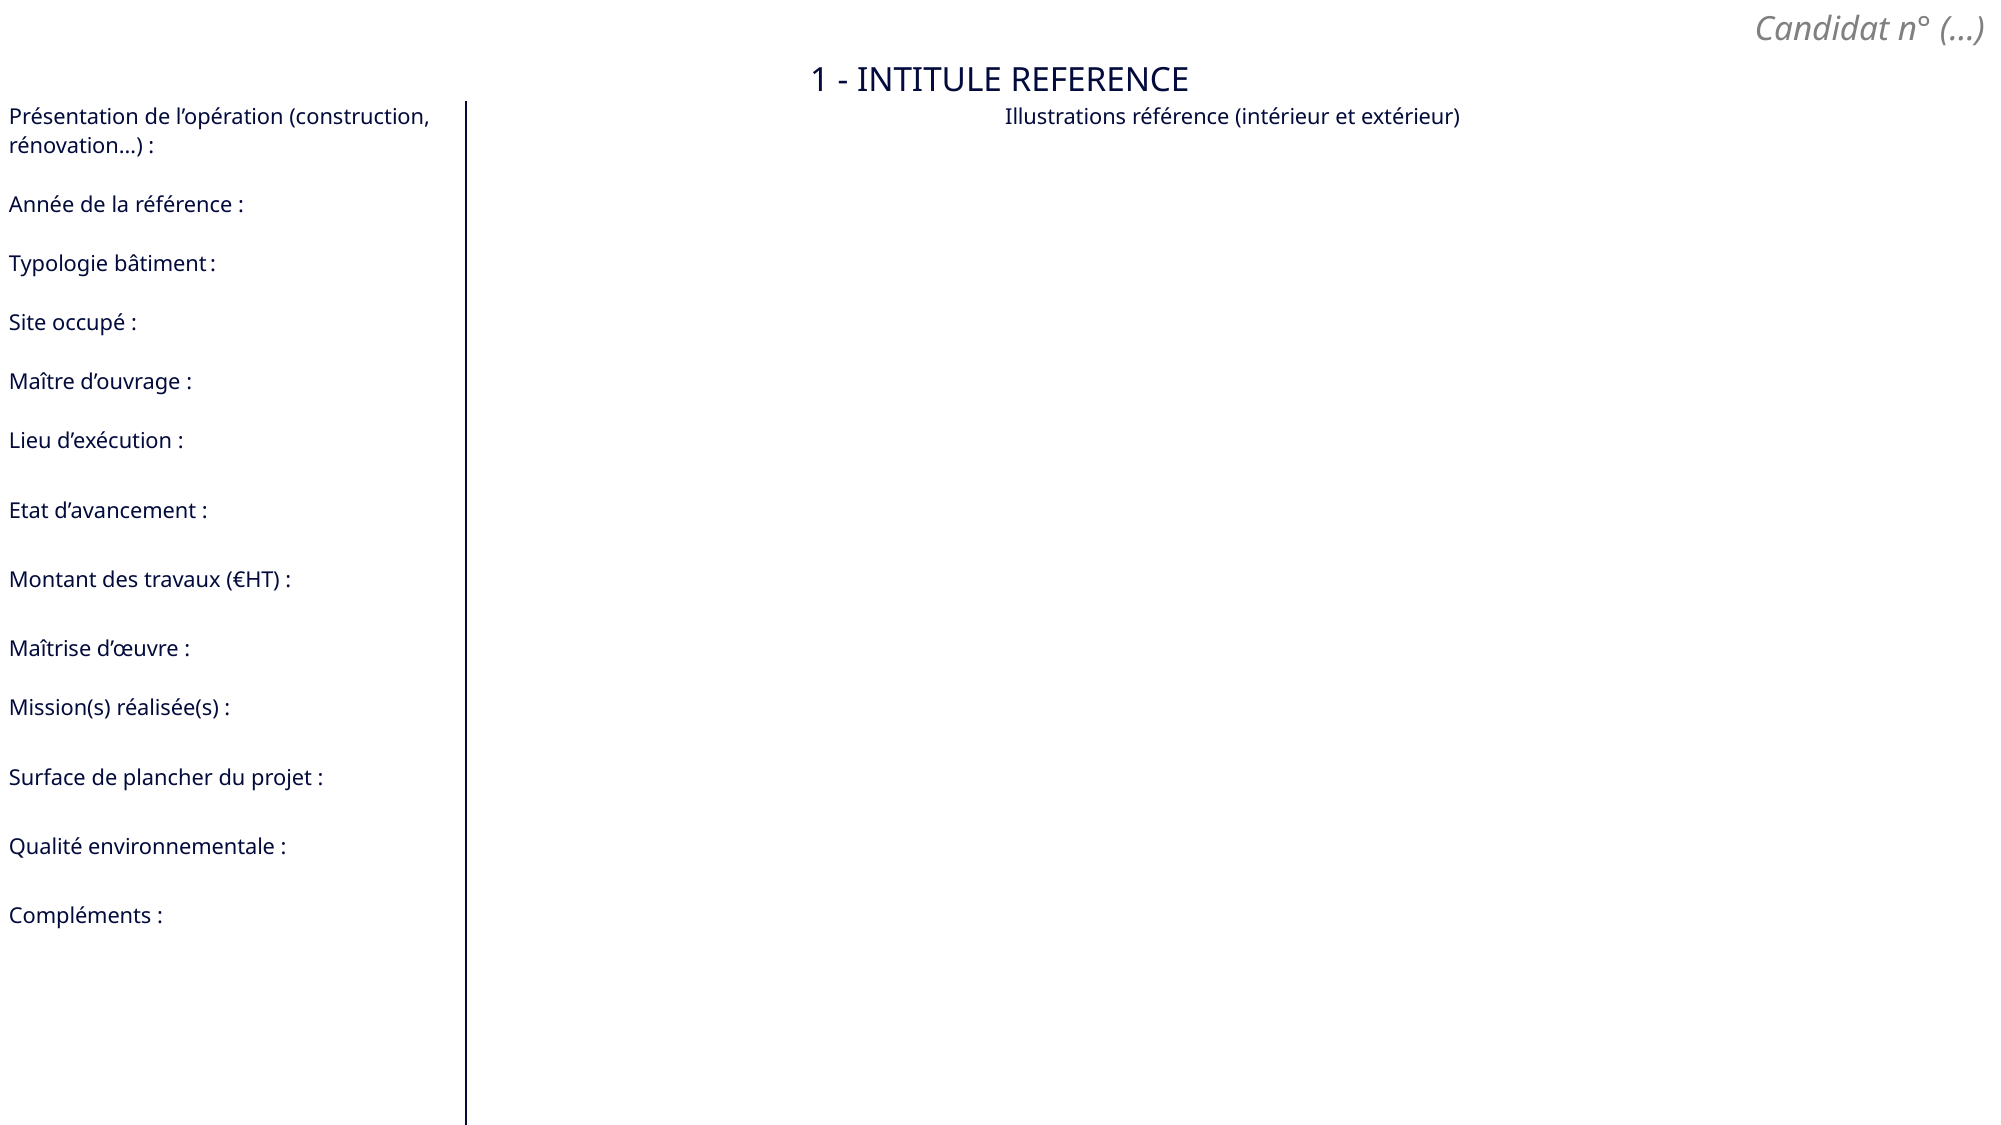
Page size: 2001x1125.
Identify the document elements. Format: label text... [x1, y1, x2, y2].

table_cell Illustrations référence (intérieur et extérieur) [467, 101, 2000, 1125]
text_box Candidat n° (…) [1642, 0, 2000, 55]
table_cell Présentation de l’opération (construction, rénovation…) : Année de la référence : Typologie bâtiment : Site occupé : Maître d’ouvrage : Lieu d’exécution : Etat d’avancement : Montant des travaux (€HT) : Maîtrise d’œuvre : Mission(s) réalisée(s) : Surface de plancher du projet : Qualité environnementale : Compléments : [0, 101, 465, 1125]
table_header 1 - INTITULE REFERENCE [0, 56, 2000, 101]
